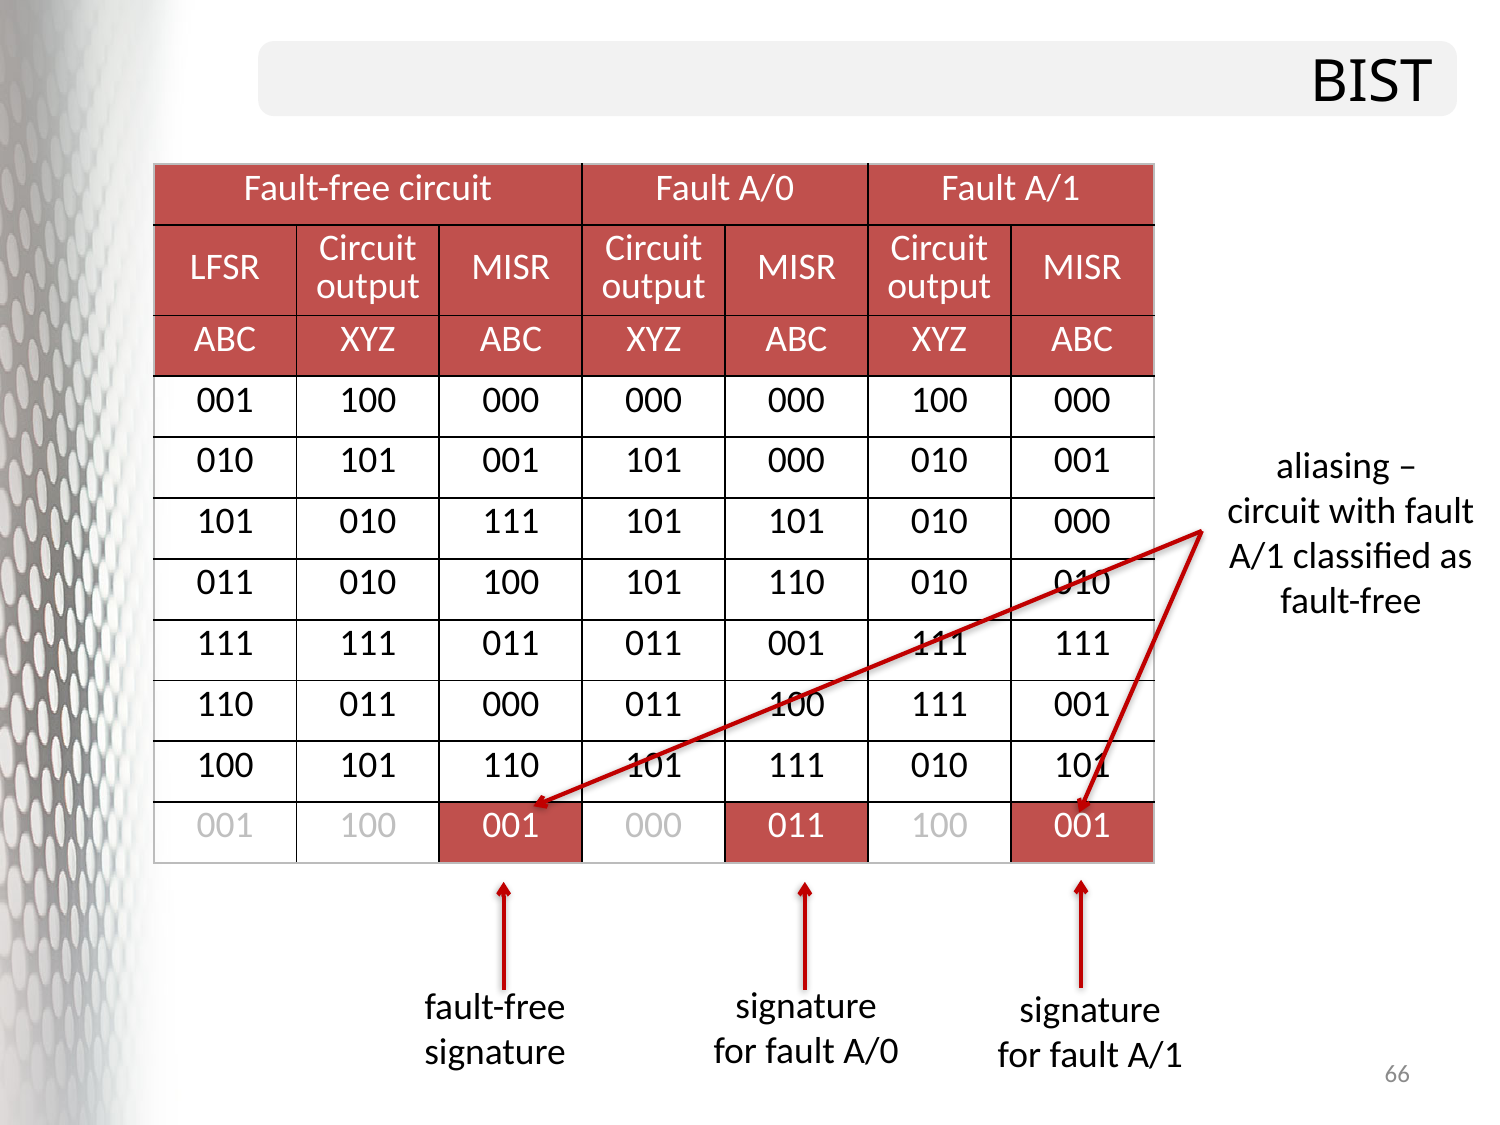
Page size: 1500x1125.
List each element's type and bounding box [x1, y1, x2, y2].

table_cell [583, 316, 724, 375]
table_cell [297, 742, 438, 801]
picture [0, 0, 200, 1125]
table_cell [440, 438, 581, 497]
table_cell [155, 560, 296, 619]
table_cell [583, 226, 724, 315]
table_cell [440, 499, 581, 558]
table_cell [297, 226, 438, 315]
table_cell [440, 377, 581, 436]
table_cell [440, 560, 533, 619]
table_cell [1012, 316, 1153, 375]
title [258, 40, 1449, 117]
table_cell [869, 438, 1010, 497]
table_cell [583, 438, 724, 497]
table_cell [155, 499, 296, 558]
table_cell [155, 226, 296, 315]
table_cell [440, 681, 533, 740]
table_cell [726, 226, 867, 315]
table_cell [155, 803, 296, 862]
table_cell [726, 377, 867, 436]
table_cell [155, 316, 296, 375]
table_cell [583, 807, 724, 862]
table_header [869, 165, 1153, 224]
table_cell [297, 560, 438, 619]
table_cell [297, 681, 438, 740]
table_cell [1012, 807, 1153, 862]
table_cell [297, 438, 438, 497]
text_box [533, 433, 1500, 813]
table_cell [869, 226, 1010, 315]
table_header [583, 165, 867, 224]
table_cell [726, 438, 867, 497]
table_cell [583, 377, 724, 436]
table_cell [440, 621, 533, 680]
table_cell [297, 621, 438, 680]
table_cell [155, 438, 296, 497]
table_cell [1012, 377, 1153, 436]
table_cell [440, 226, 581, 315]
table_cell [1012, 438, 1153, 497]
table_cell [155, 742, 296, 801]
table_cell [297, 499, 438, 558]
table_cell [726, 316, 867, 375]
table_header [155, 165, 581, 224]
table_cell [440, 742, 533, 801]
table_cell [869, 316, 1010, 375]
text_box [978, 977, 1202, 1083]
table_cell [1012, 499, 1153, 531]
table_cell [869, 499, 1010, 531]
table_cell [297, 316, 438, 375]
table_cell [297, 803, 438, 862]
table_cell [155, 377, 296, 436]
text_box [401, 974, 590, 1080]
slide_number [1074, 1042, 1425, 1103]
table_cell [869, 807, 1010, 862]
table_cell [155, 681, 296, 740]
table_cell [869, 377, 1010, 436]
table_cell [297, 377, 438, 436]
table_cell [155, 621, 296, 680]
table_cell [440, 316, 581, 375]
table_cell [583, 499, 724, 531]
text_box [698, 973, 915, 1078]
table_cell [1012, 226, 1153, 315]
table_cell [726, 499, 867, 531]
table_cell [440, 803, 581, 862]
table_cell [726, 807, 867, 862]
